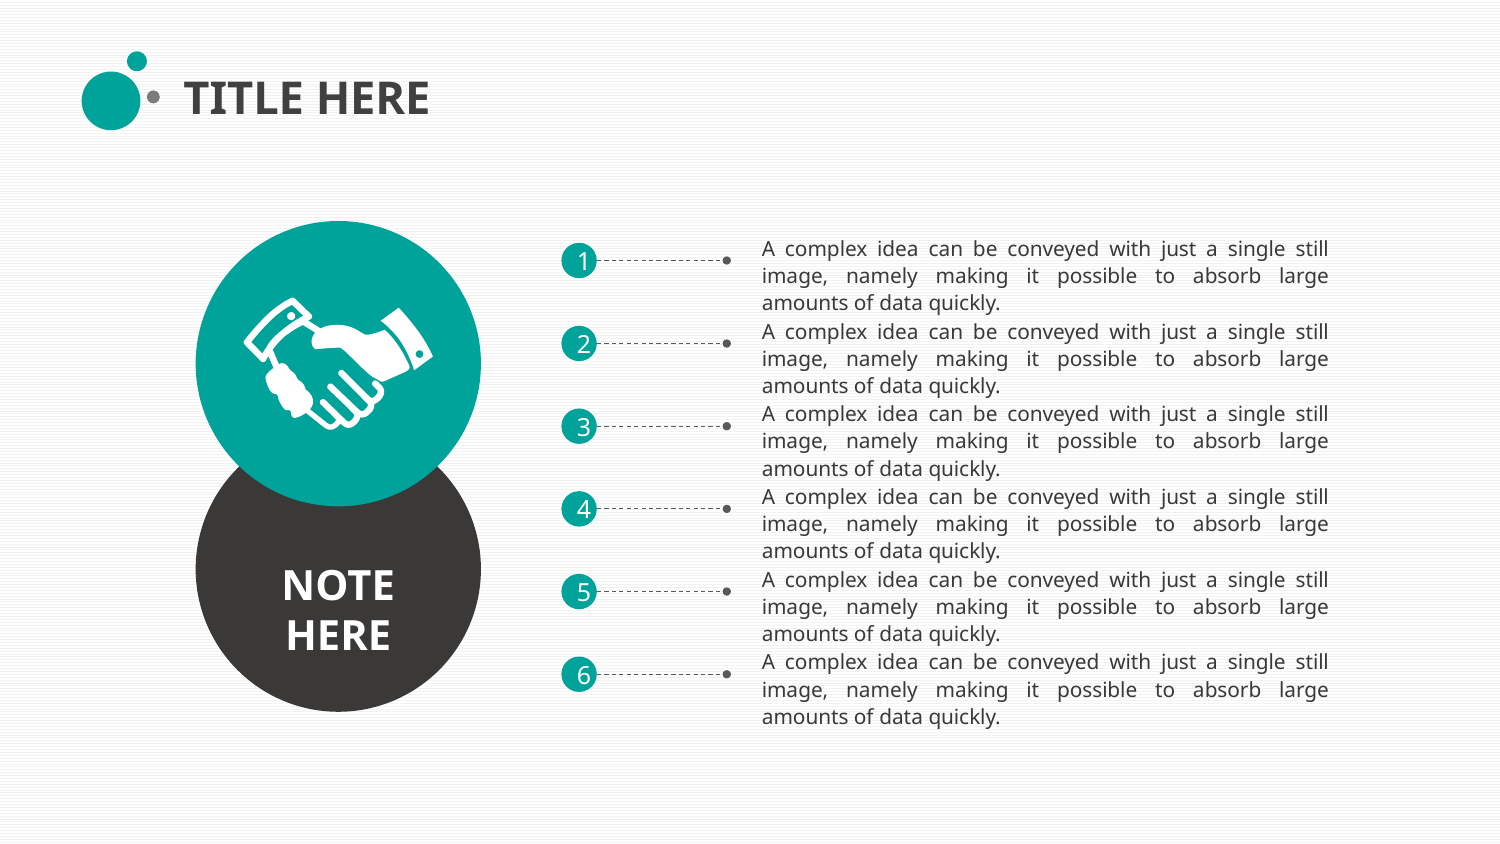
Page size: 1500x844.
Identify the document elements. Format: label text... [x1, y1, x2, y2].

text_box A complex idea can be conveyed with just a single still image, namely making it possible to absorb large amounts of data quickly. [761, 316, 1329, 398]
text_box [194, 467, 482, 655]
text_box [243, 297, 410, 430]
text_box [194, 219, 482, 508]
text_box A complex idea can be conveyed with just a single still image, namely making it possible to absorb large amounts of data quickly. [761, 481, 1329, 563]
text_box A complex idea can be conveyed with just a single still image, namely making it possible to absorb large amounts of data quickly. [761, 398, 1329, 481]
text_box TITLE HERE [172, 63, 681, 129]
text_box NOTE HERE [223, 558, 454, 659]
text_box 1 [560, 241, 598, 280]
text_box [226, 659, 451, 713]
text_box A complex idea can be conveyed with just a single still image, namely making it possible to absorb large amounts of data quickly. [761, 646, 1329, 729]
text_box A complex idea can be conveyed with just a single still image, namely making it possible to absorb large amounts of data quickly. [761, 233, 1329, 315]
text_box 6 [560, 655, 598, 693]
text_box [380, 307, 433, 371]
text_box 2 [560, 324, 598, 363]
text_box 3 [560, 407, 598, 445]
text_box A complex idea can be conveyed with just a single still image, namely making it possible to absorb large amounts of data quickly. [761, 564, 1329, 646]
text_box 4 [560, 490, 598, 528]
text_box 5 [560, 572, 598, 611]
